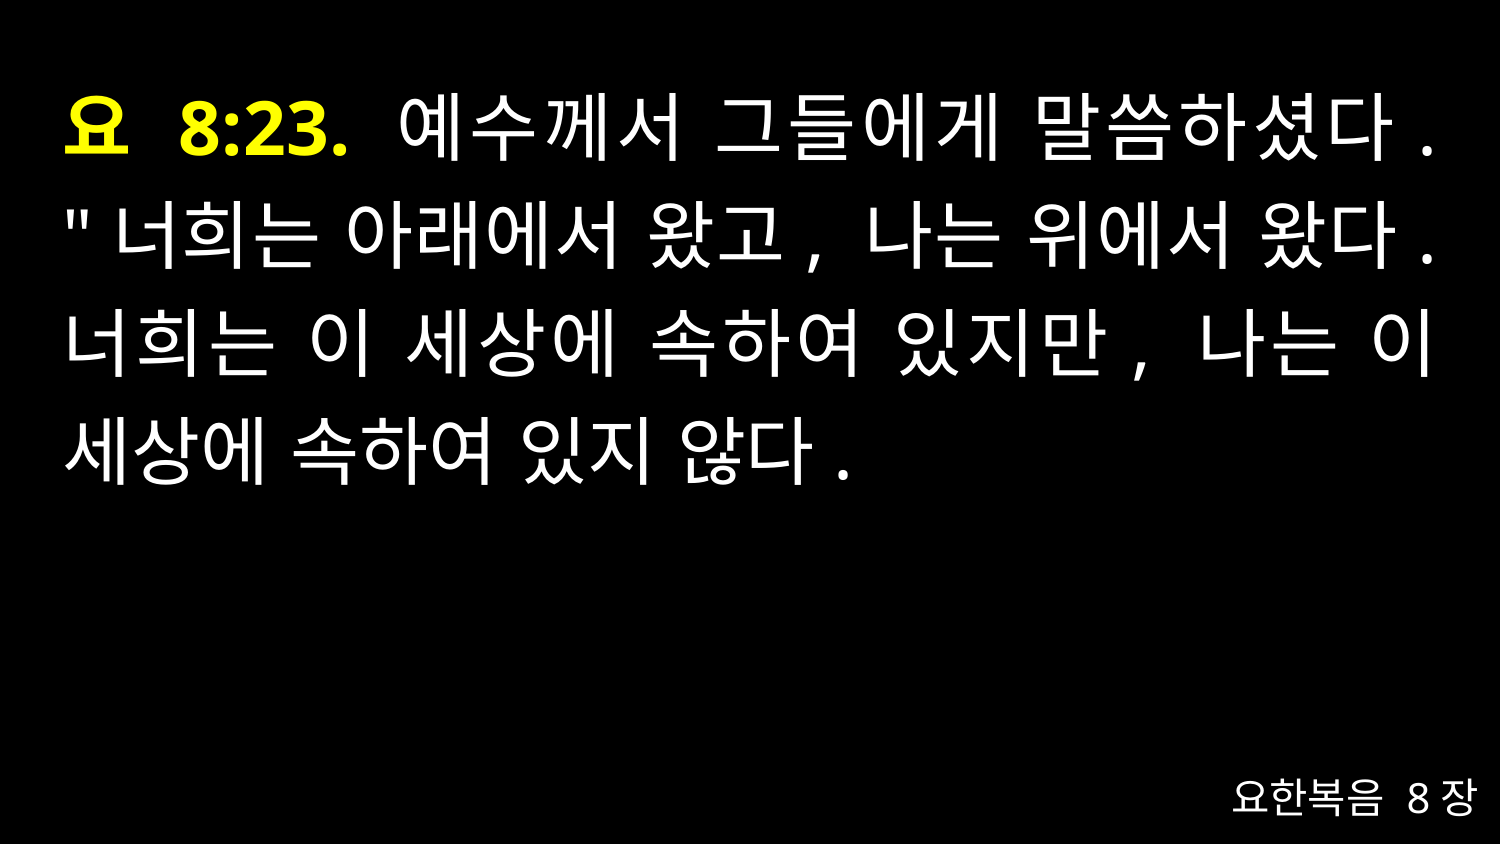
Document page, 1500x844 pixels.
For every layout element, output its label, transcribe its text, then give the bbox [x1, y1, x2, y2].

subtitle 요한복음 8장 [916, 770, 1500, 844]
title 요 8:23. 예수께서 그들에게 말씀하셨다. "너희는 아래에서 왔고, 나는 위에서 왔다. 너희는 이 세상에 속하여 있지만, 나는 이 세상에 속하여 있지 않다. [0, 0, 1500, 844]
